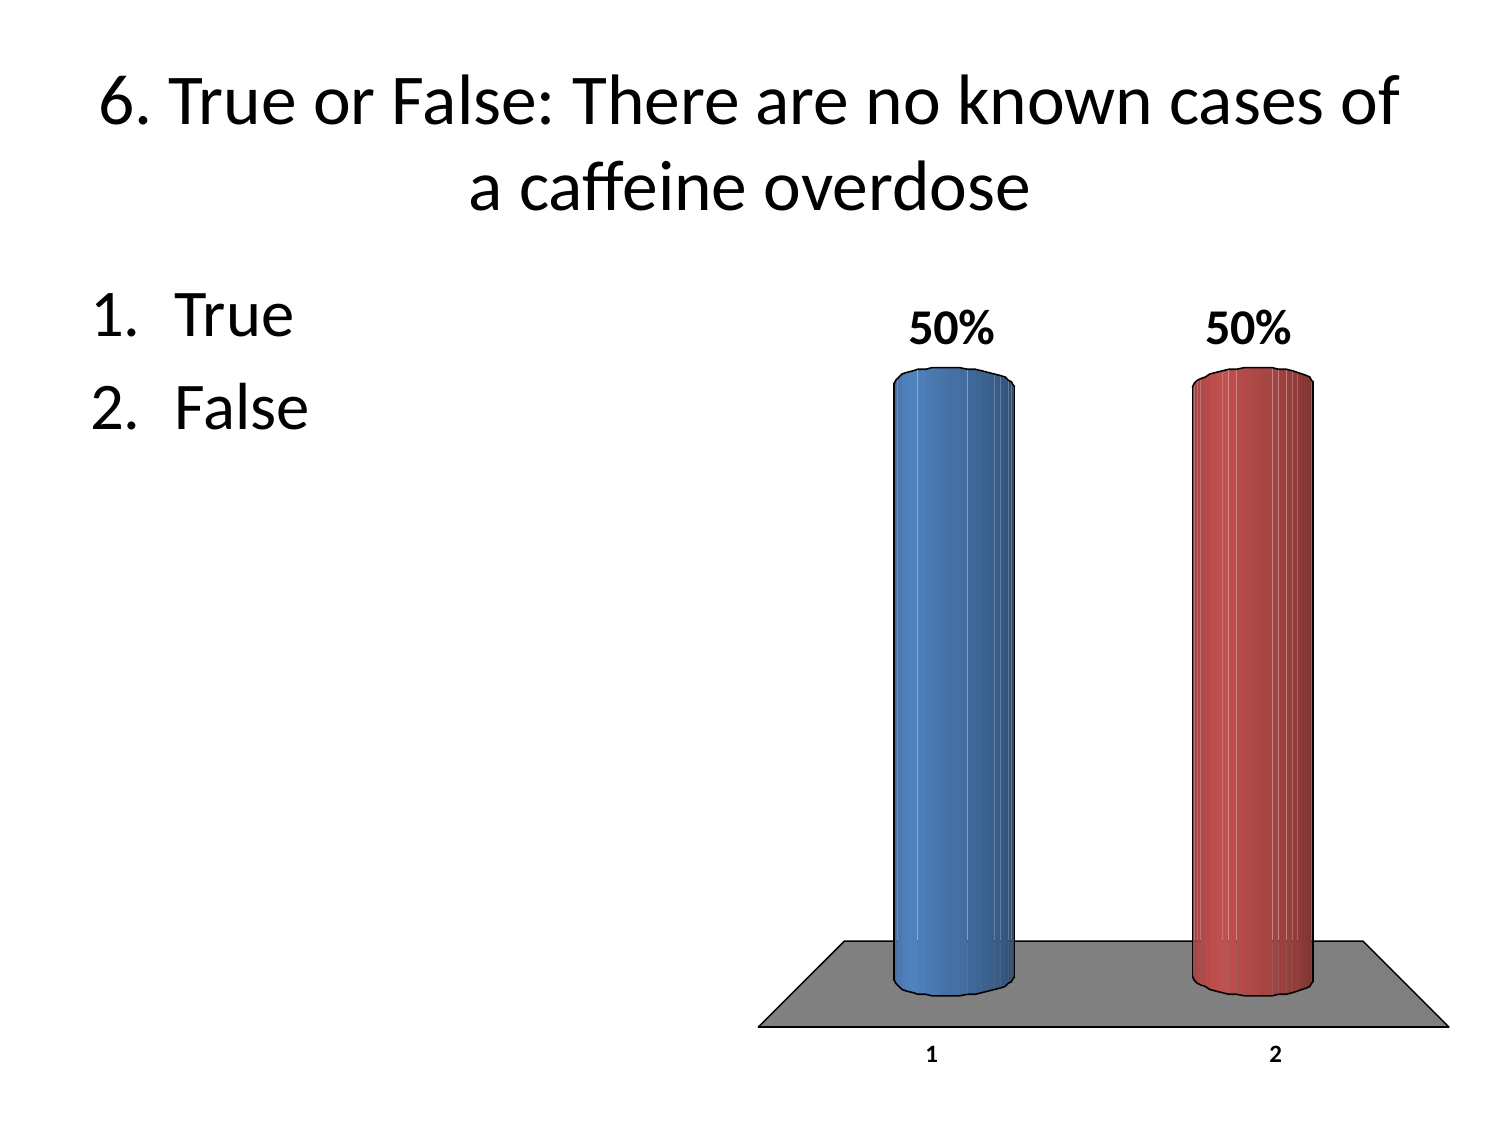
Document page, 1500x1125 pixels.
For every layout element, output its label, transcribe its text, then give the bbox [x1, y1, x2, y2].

title 6. True or False: There are no known cases of a caffeine overdose [75, 45, 1425, 233]
list True False [75, 262, 750, 1005]
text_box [739, 270, 1490, 1115]
